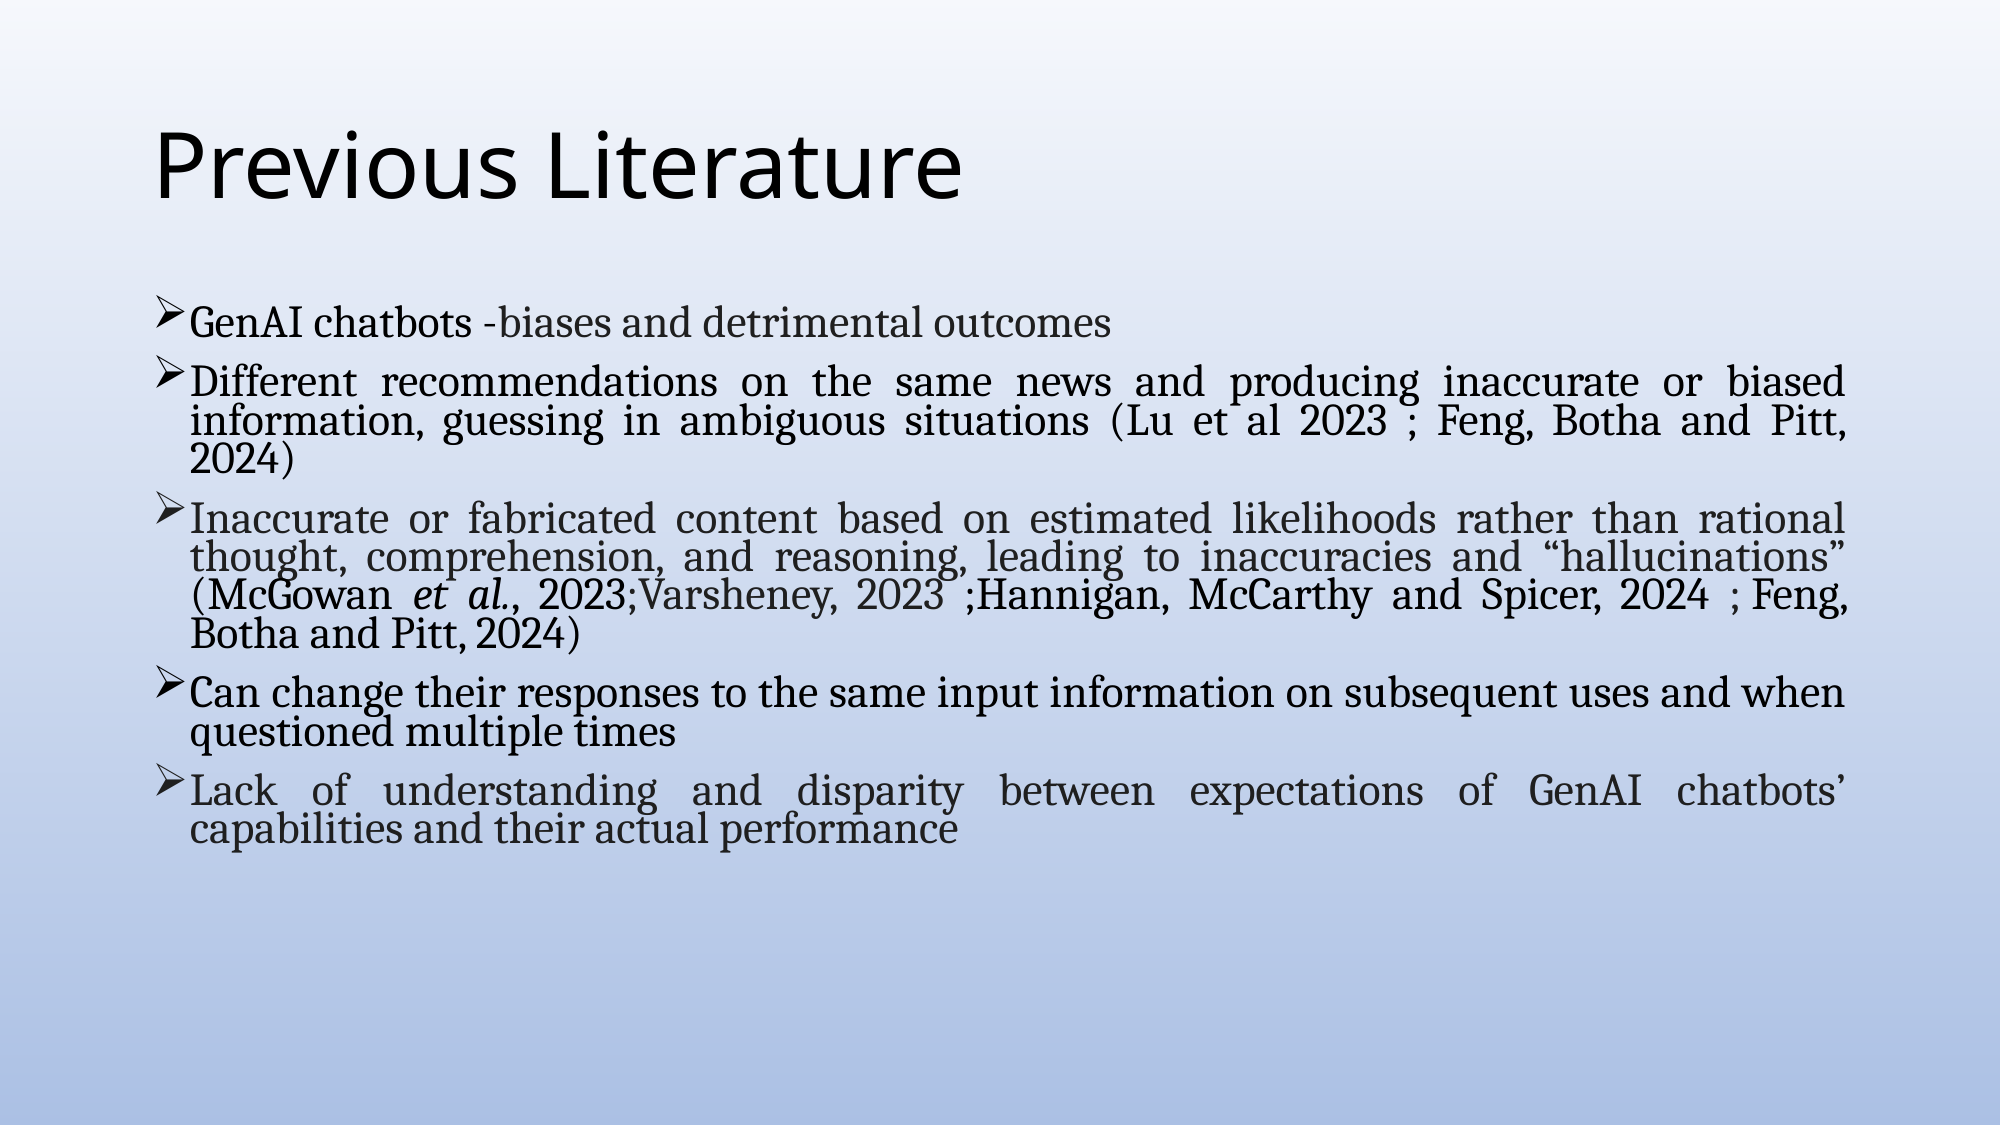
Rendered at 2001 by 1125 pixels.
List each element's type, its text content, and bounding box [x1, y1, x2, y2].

title Previous Literature [137, 59, 1863, 278]
list GenAI chatbots -biases and detrimental outcomes Different recommendations on the same news and producing inaccurate or biased information, guessing in ambiguous situations (Lu et al 2023 ; Feng, Botha and Pitt, 2024) Inaccurate or fabricated content based on estimated likelihoods rather than rational thought, comprehension, and reasoning, leading to inaccuracies and “hallucinations” (McGowan et al., 2023;Varsheney, 2023 ;Hannigan, McCarthy and Spicer, 2024 ; Feng, Botha and Pitt, 2024) Can change their responses to the same input information on subsequent uses and when questioned multiple times Lack of understanding and disparity between expectations of GenAI chatbots’ capabilities and their actual performance [137, 299, 1863, 1014]
